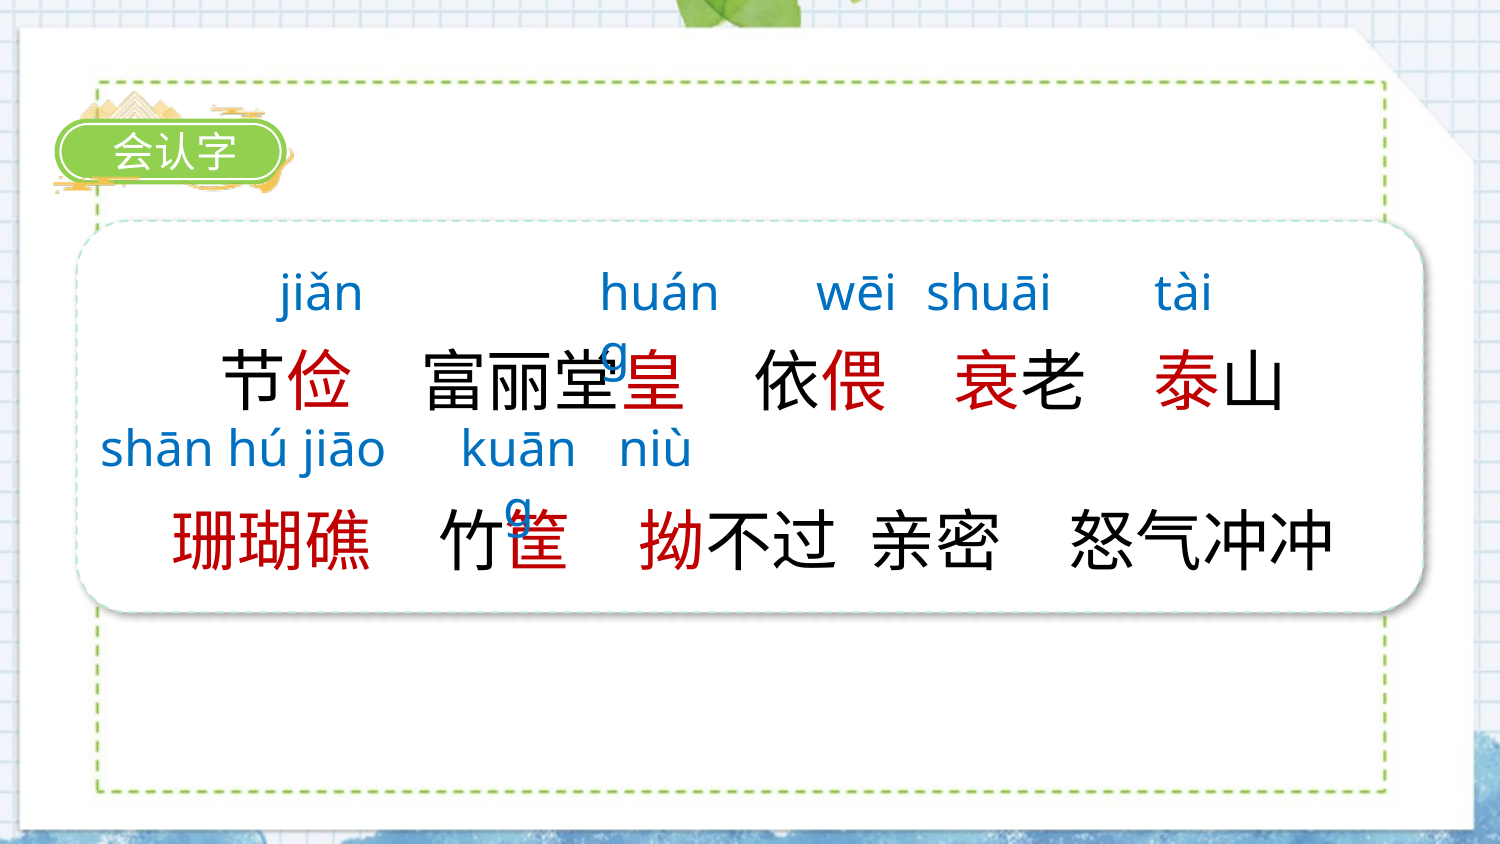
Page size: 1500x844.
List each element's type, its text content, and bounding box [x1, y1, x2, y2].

text_box tài [1124, 253, 1244, 329]
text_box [52, 91, 294, 194]
text_box shuāi [907, 253, 1072, 329]
text_box kuāng [437, 409, 601, 545]
text_box huáng [584, 253, 750, 389]
text_box [75, 219, 1425, 614]
text_box wēi [802, 253, 907, 329]
text_box niù [596, 409, 716, 485]
text_box jiǎn [264, 253, 384, 329]
picture [0, 0, 1500, 844]
text_box shān hú jiāo [78, 409, 410, 485]
text_box 节俭 富丽堂皇 依偎 衰老 泰山 珊瑚礁 竹筐 拗不过 亲密 怒气冲冲 [119, 251, 1388, 587]
